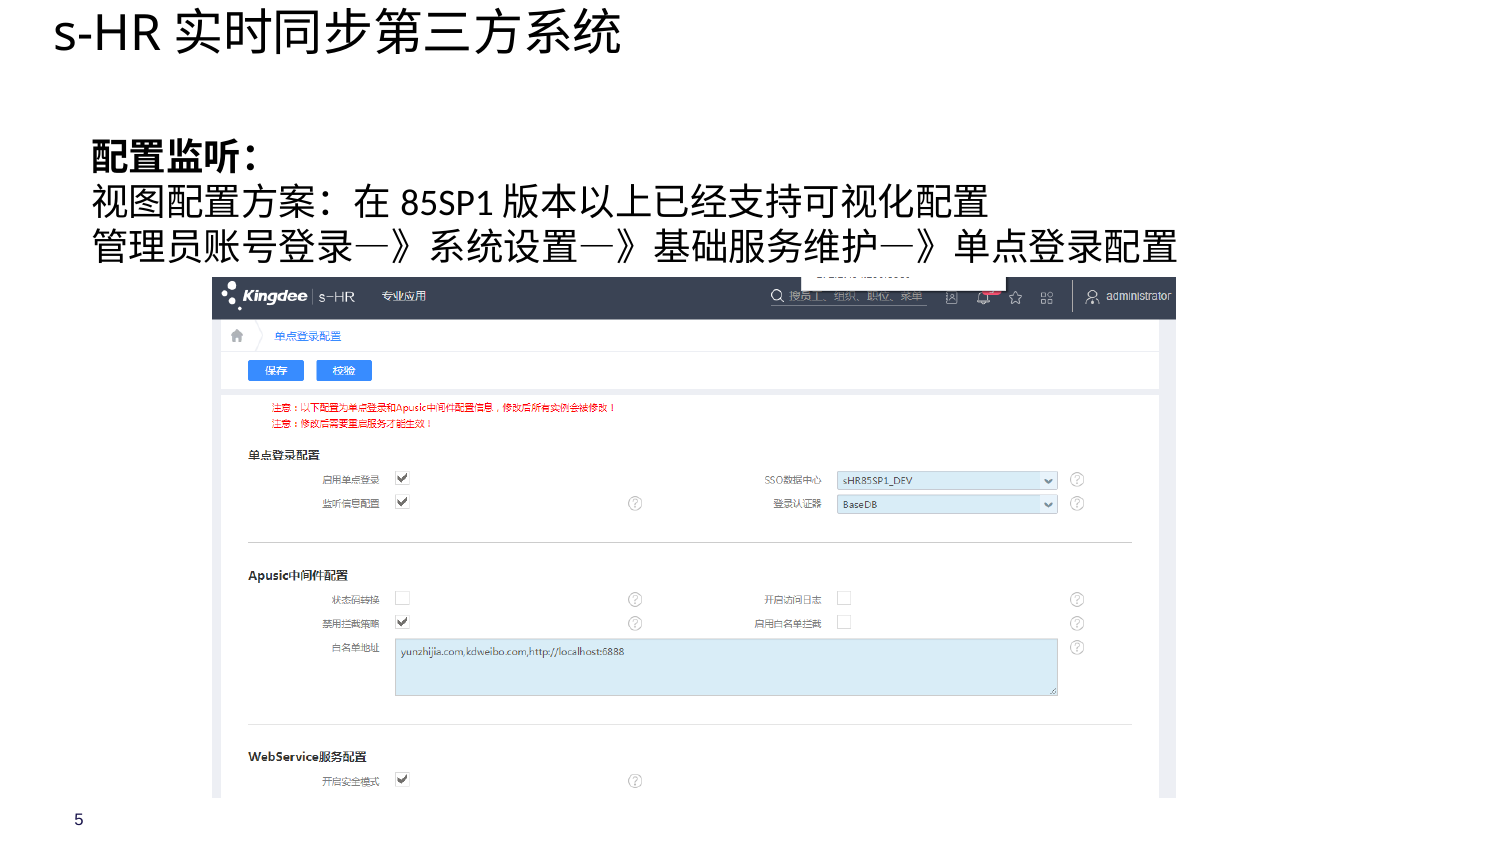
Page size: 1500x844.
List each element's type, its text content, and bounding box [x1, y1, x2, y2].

picture [211, 276, 1176, 798]
title s-HR实时同步第三方系统 [52, 0, 1223, 86]
text_box 配置监听： 视图配置方案：在85SP1版本以上已经支持可视化配置 管理员账号登录—》系统设置—》基础服务维护—》单点登录配置 [76, 102, 1412, 276]
